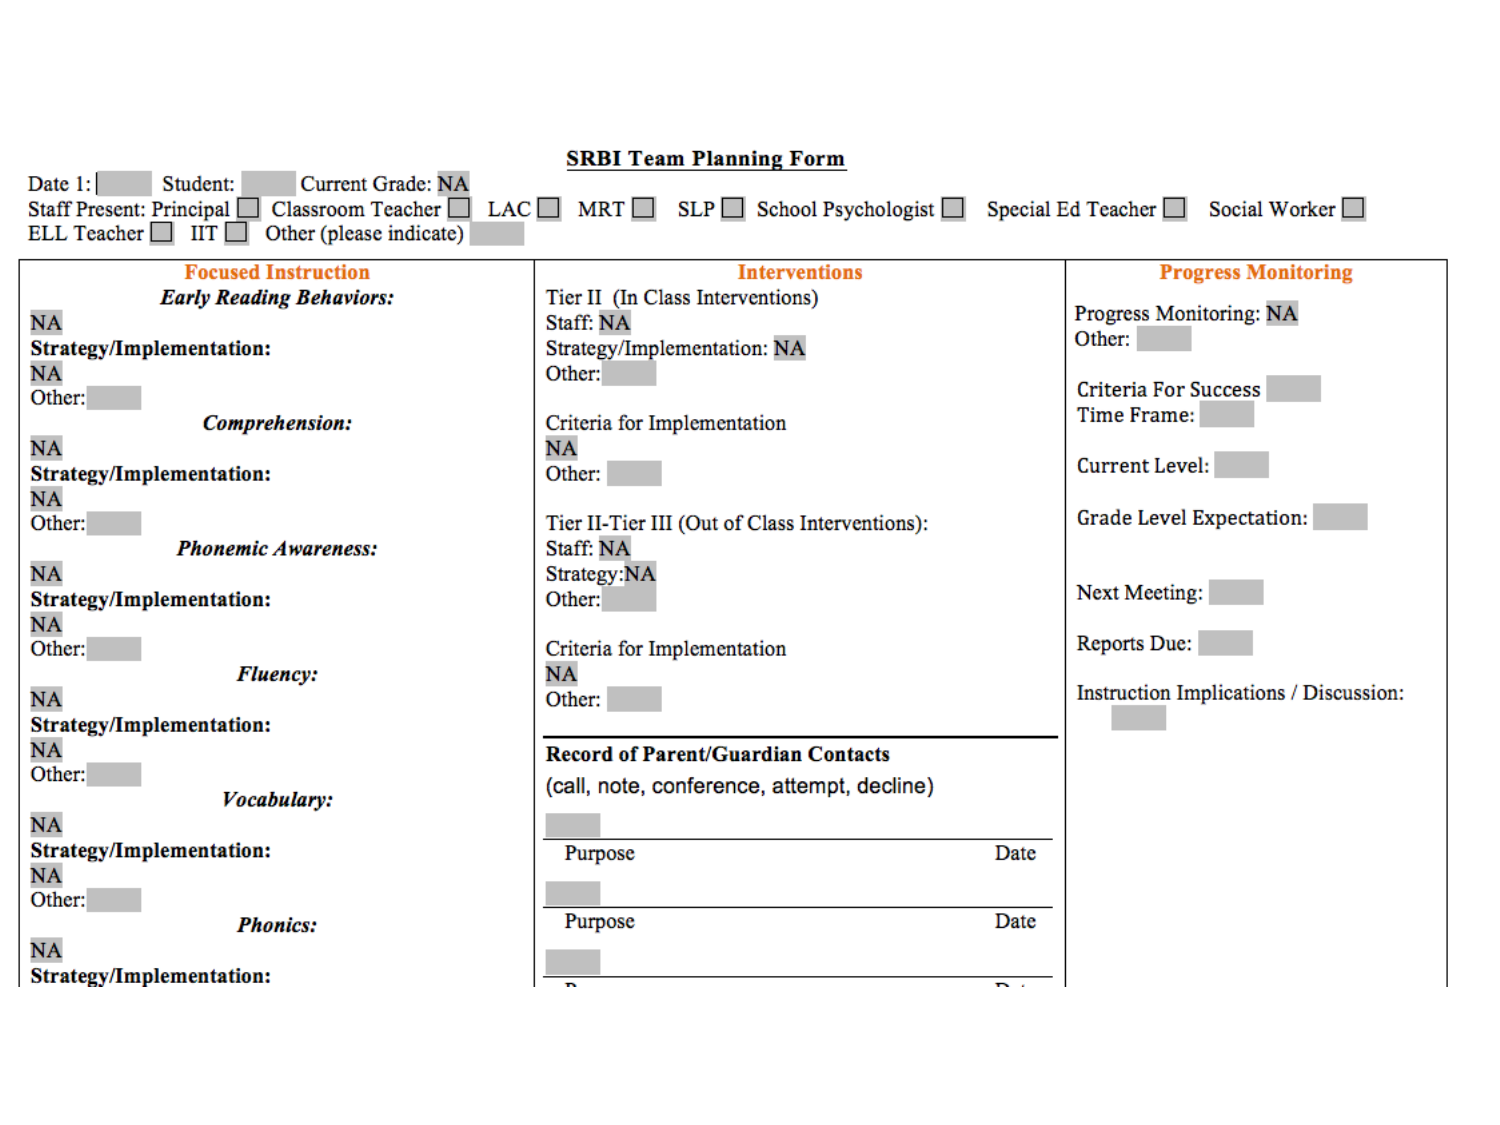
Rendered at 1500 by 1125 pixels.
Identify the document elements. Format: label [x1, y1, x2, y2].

picture [0, 135, 1500, 988]
